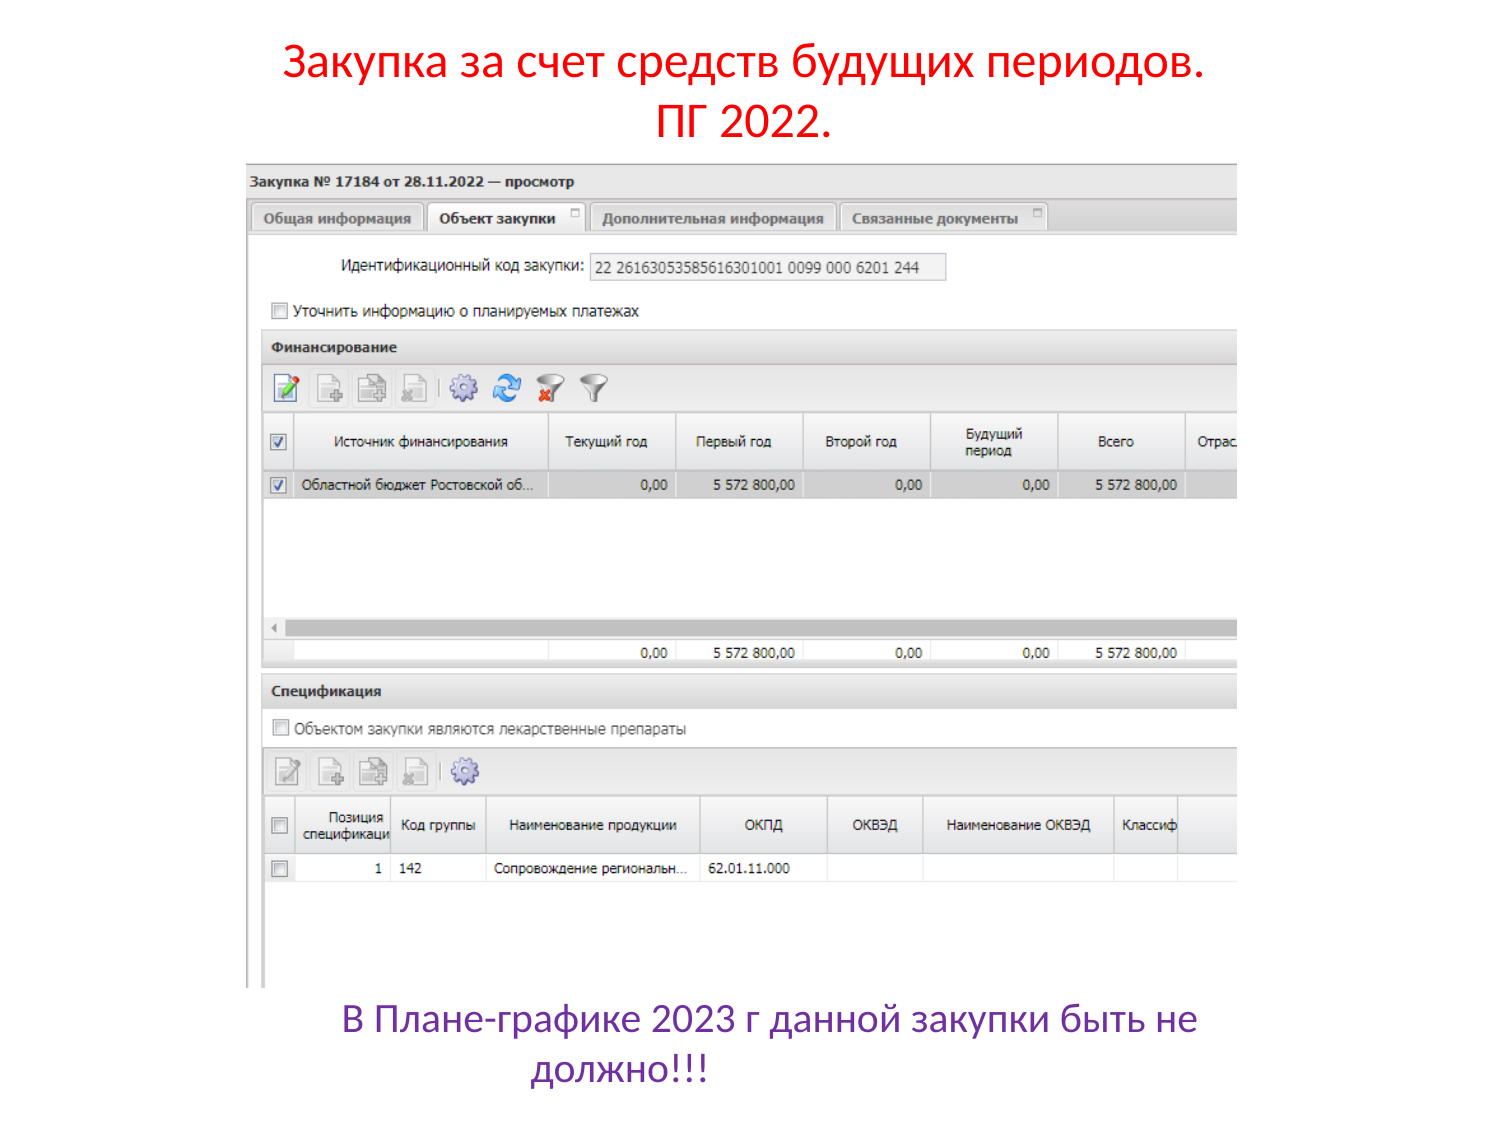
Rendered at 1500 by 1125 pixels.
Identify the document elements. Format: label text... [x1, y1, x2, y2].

subtitle В Плане-графике 2023 г данной закупки быть не должно!!! [0, 983, 1282, 1125]
title Закупка за счет средств будущих периодов. ПГ 2022. [253, 66, 1235, 110]
picture [246, 160, 1237, 988]
